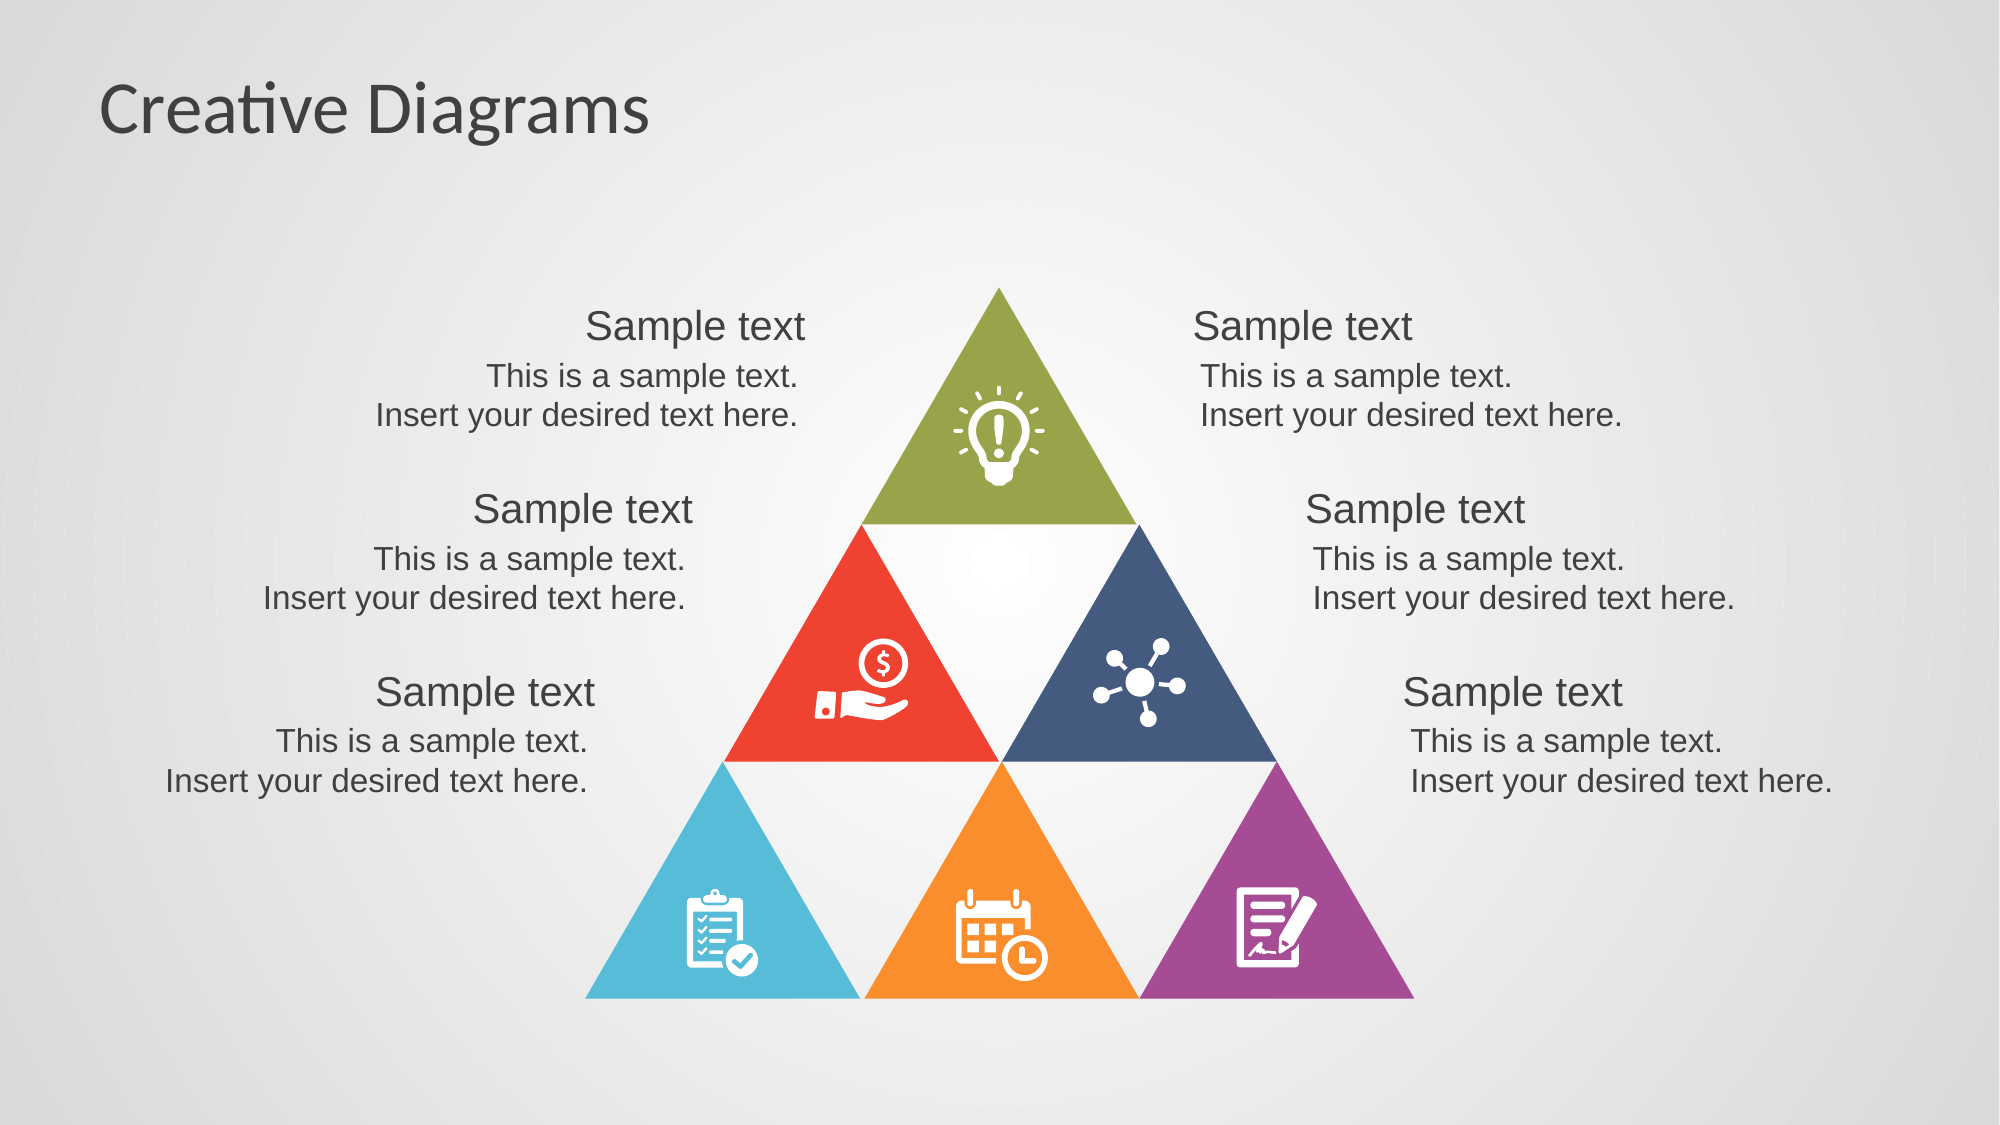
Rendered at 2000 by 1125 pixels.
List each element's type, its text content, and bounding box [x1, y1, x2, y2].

title Creative Diagrams [99, 45, 1900, 162]
text_box [725, 943, 759, 977]
text_box [862, 759, 1142, 1001]
text_box Sample text [352, 291, 821, 357]
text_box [1092, 637, 1186, 728]
text_box [1001, 935, 1048, 982]
text_box [1140, 759, 1417, 1001]
text_box This is a sample text. Insert your desired text here. [1298, 540, 1752, 624]
text_box This is a sample text. Insert your desired text here. [247, 540, 702, 624]
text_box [1236, 887, 1318, 968]
text_box This is a sample text. Insert your desired text here. [1185, 357, 1639, 441]
text_box [955, 900, 1031, 964]
text_box [1000, 522, 1279, 764]
text_box [1013, 889, 1020, 907]
text_box [583, 759, 862, 1001]
text_box Sample text [240, 474, 708, 540]
text_box [686, 889, 744, 968]
text_box Sample text [142, 657, 610, 723]
text_box Sample text [1290, 474, 1758, 540]
text_box [859, 285, 1138, 527]
text_box This is a sample text. Insert your desired text here. [1395, 723, 1850, 807]
text_box This is a sample text. Insert your desired text here. [150, 723, 604, 807]
text_box This is a sample text. Insert your desired text here. [360, 357, 814, 441]
text_box Sample text [1388, 657, 1856, 723]
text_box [814, 638, 909, 721]
text_box [723, 522, 1000, 764]
text_box [967, 889, 974, 907]
text_box Sample text [1177, 291, 1646, 357]
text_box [953, 385, 1045, 486]
